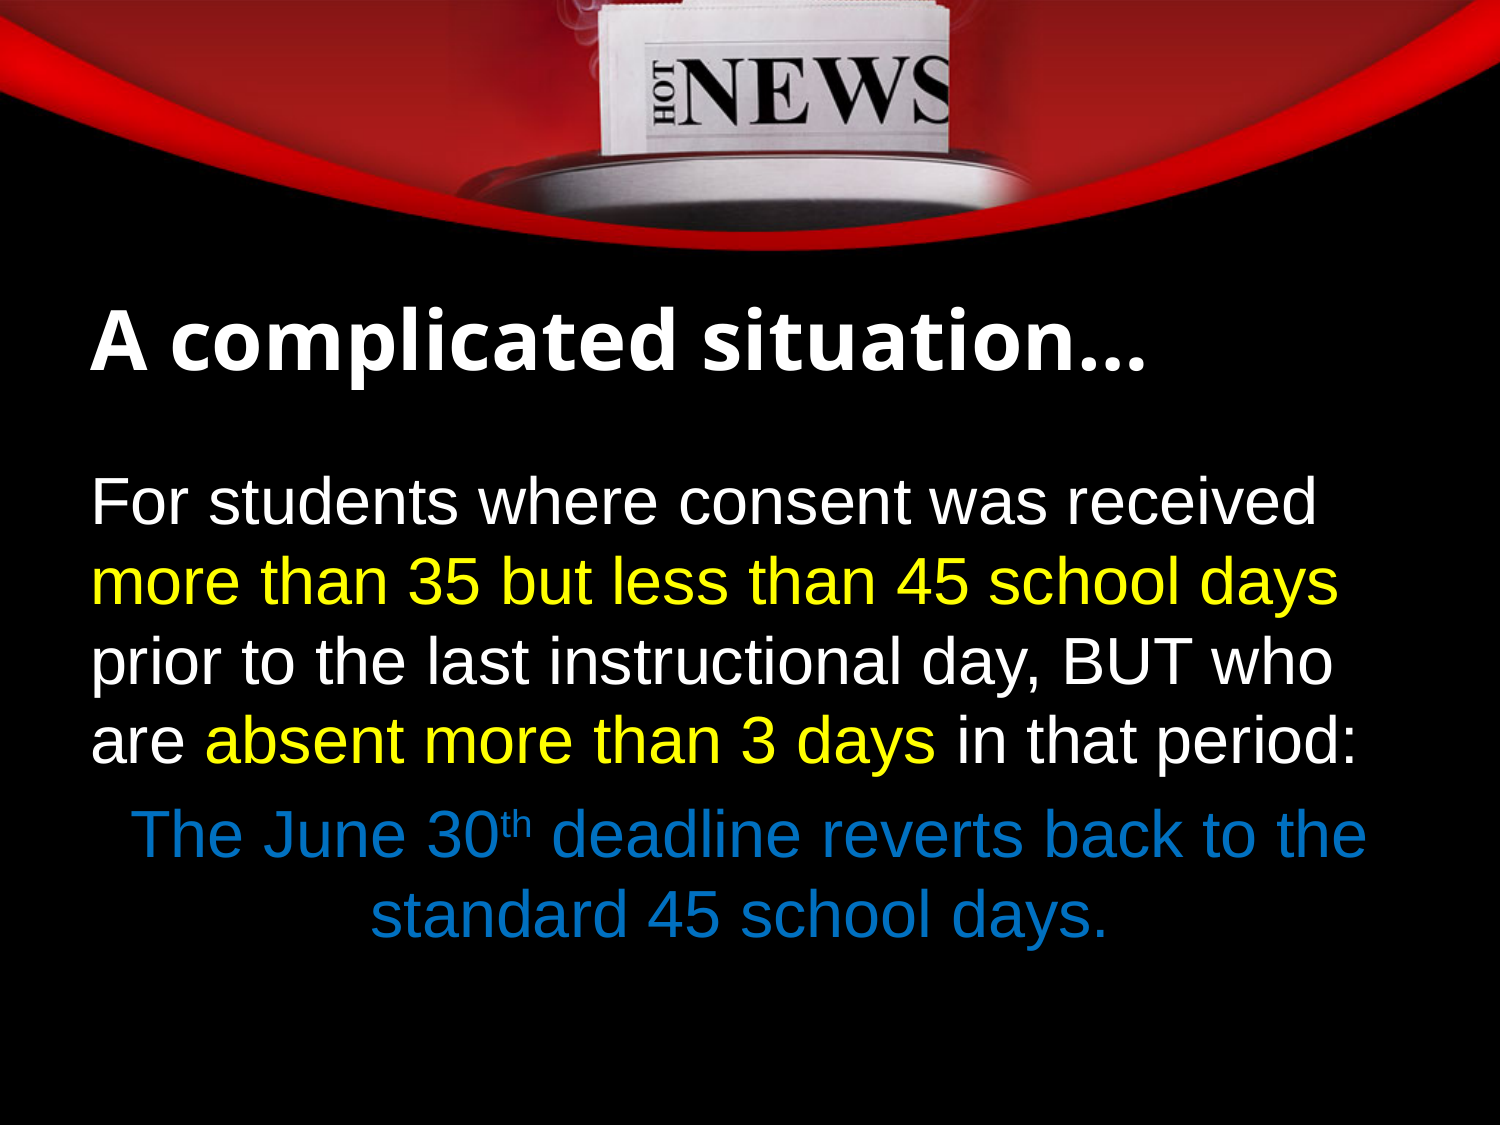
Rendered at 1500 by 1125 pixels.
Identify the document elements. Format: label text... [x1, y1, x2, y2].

list For students where consent was received more than 35 but less than 45 school days prior to the last instructional day, BUT who are absent more than 3 days in that period: The June 30th deadline reverts back to the standard 45 school days. [74, 449, 1426, 988]
picture [0, 0, 1500, 1125]
title A complicated situation… [74, 262, 1426, 413]
